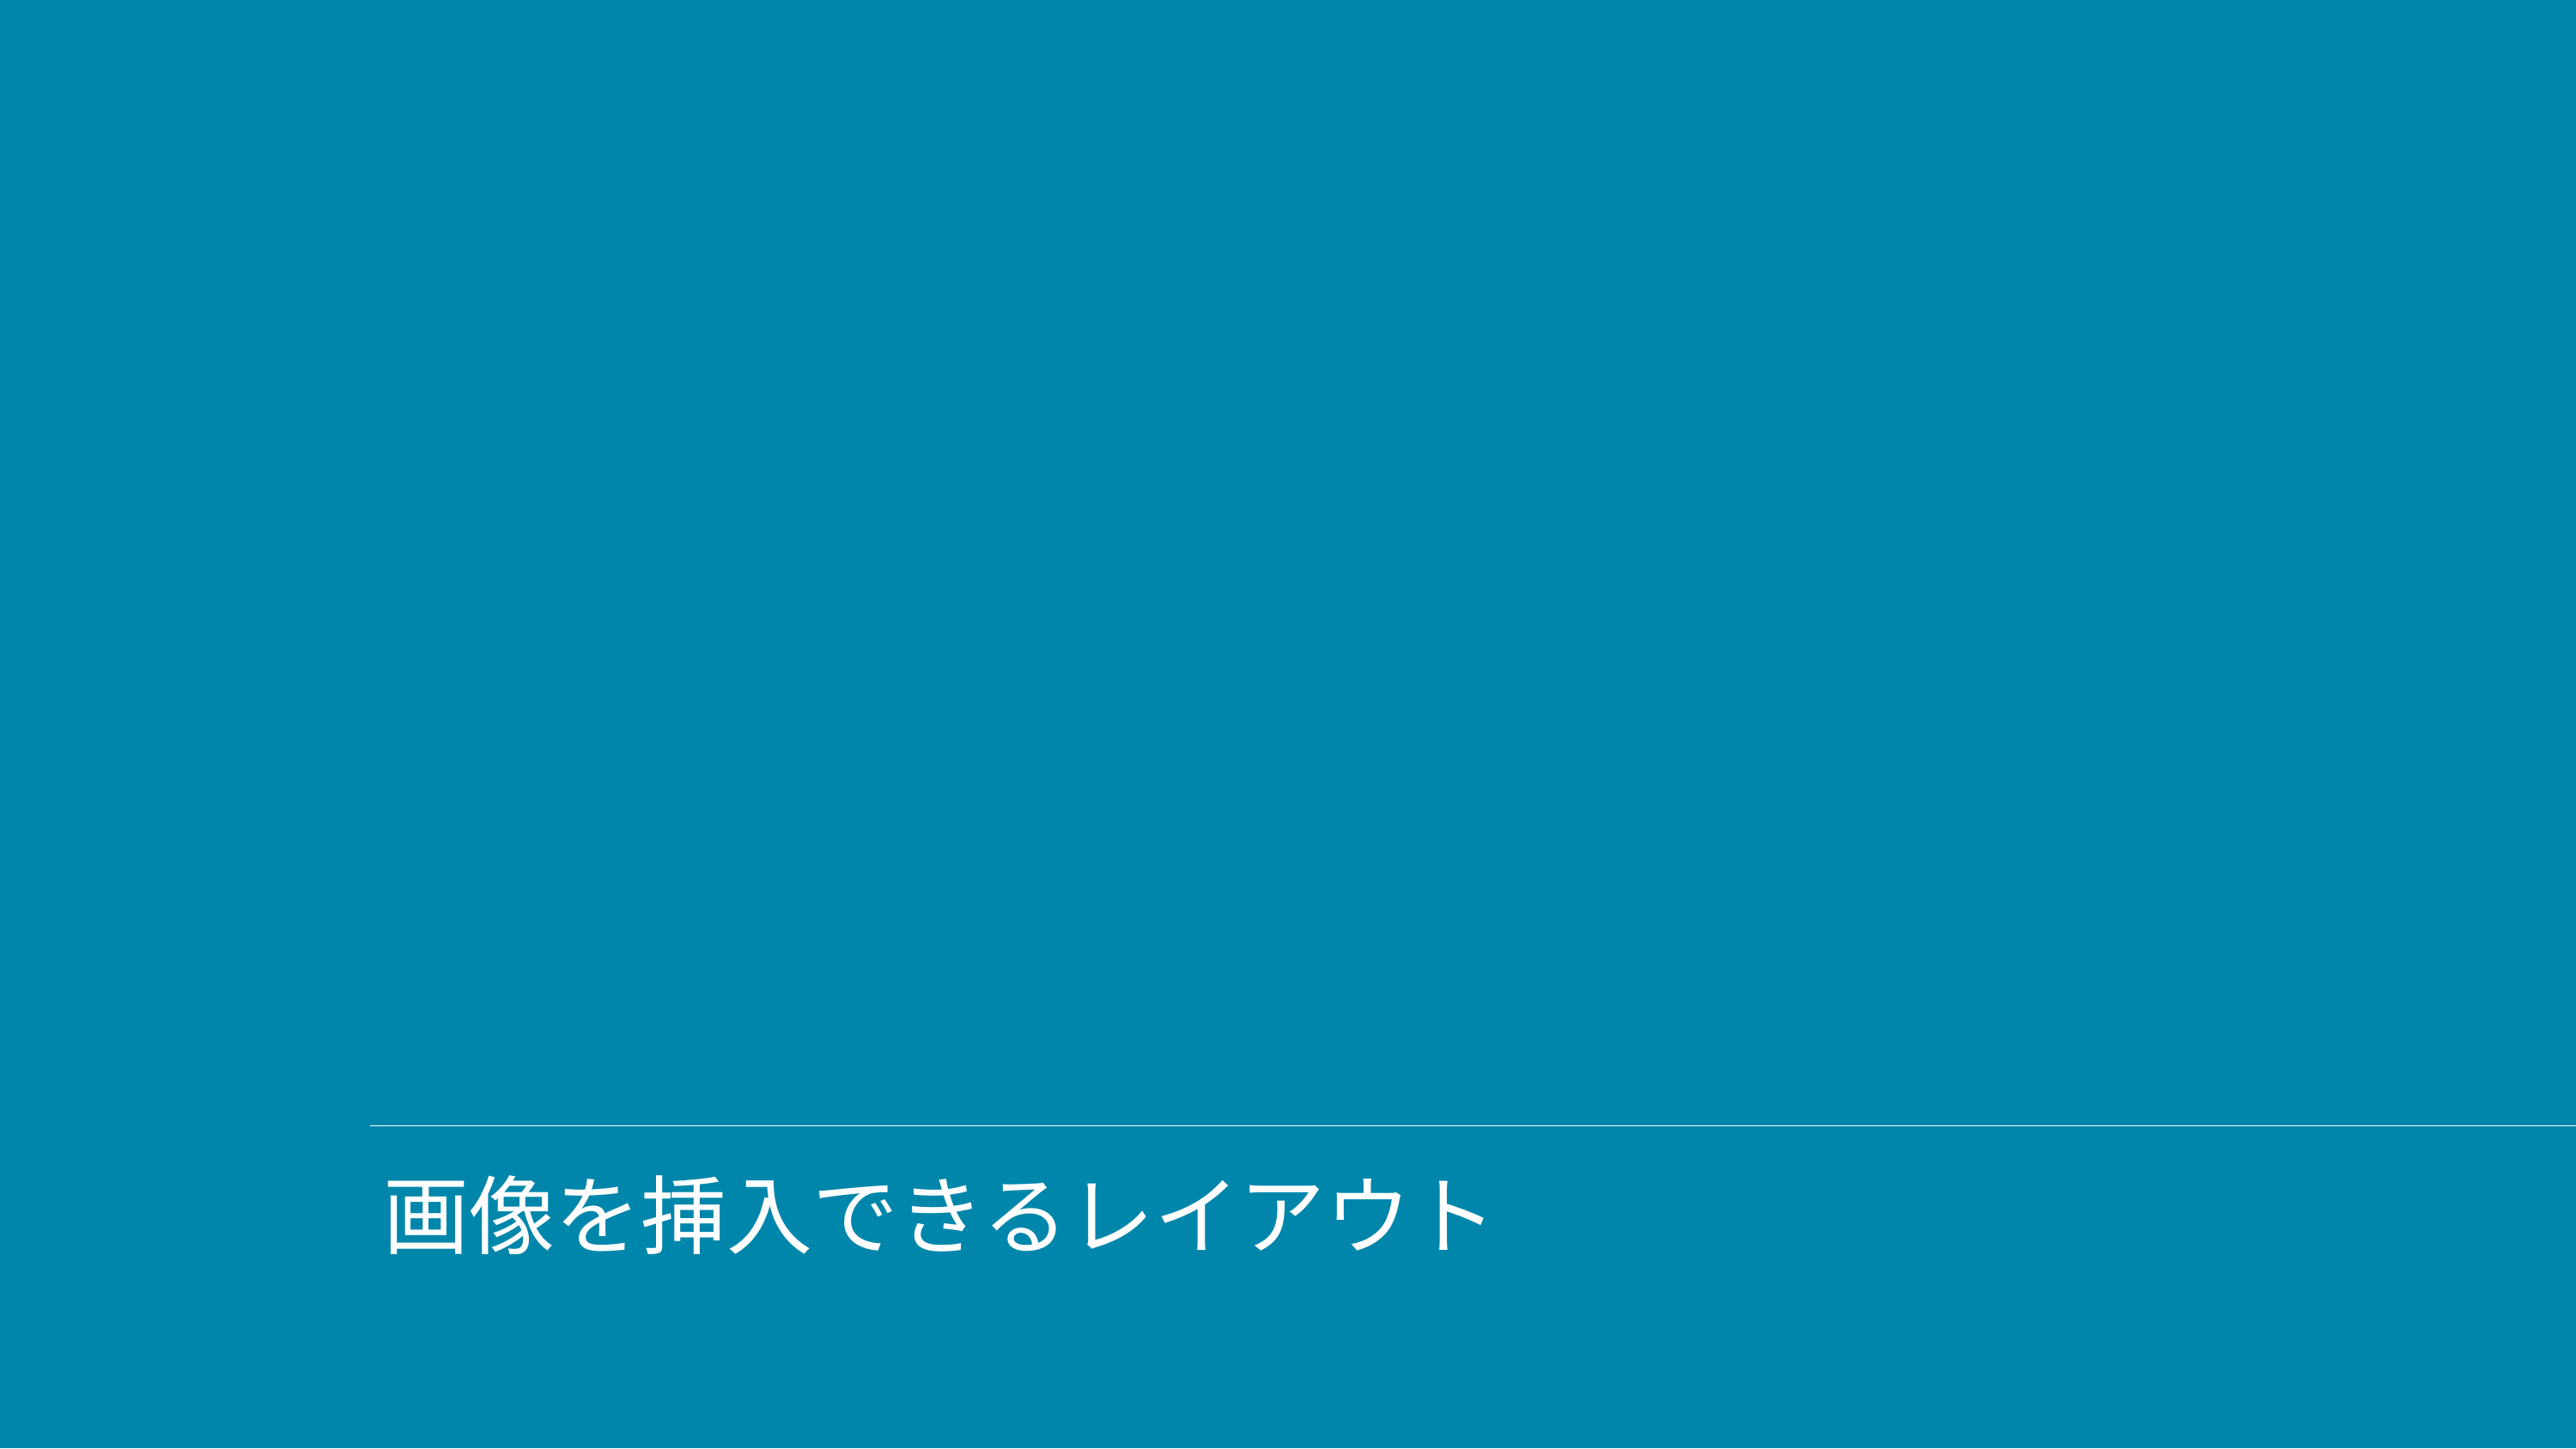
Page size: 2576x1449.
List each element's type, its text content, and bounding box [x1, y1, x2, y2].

title 画像を挿入できるレイアウト [370, 1143, 2576, 1296]
